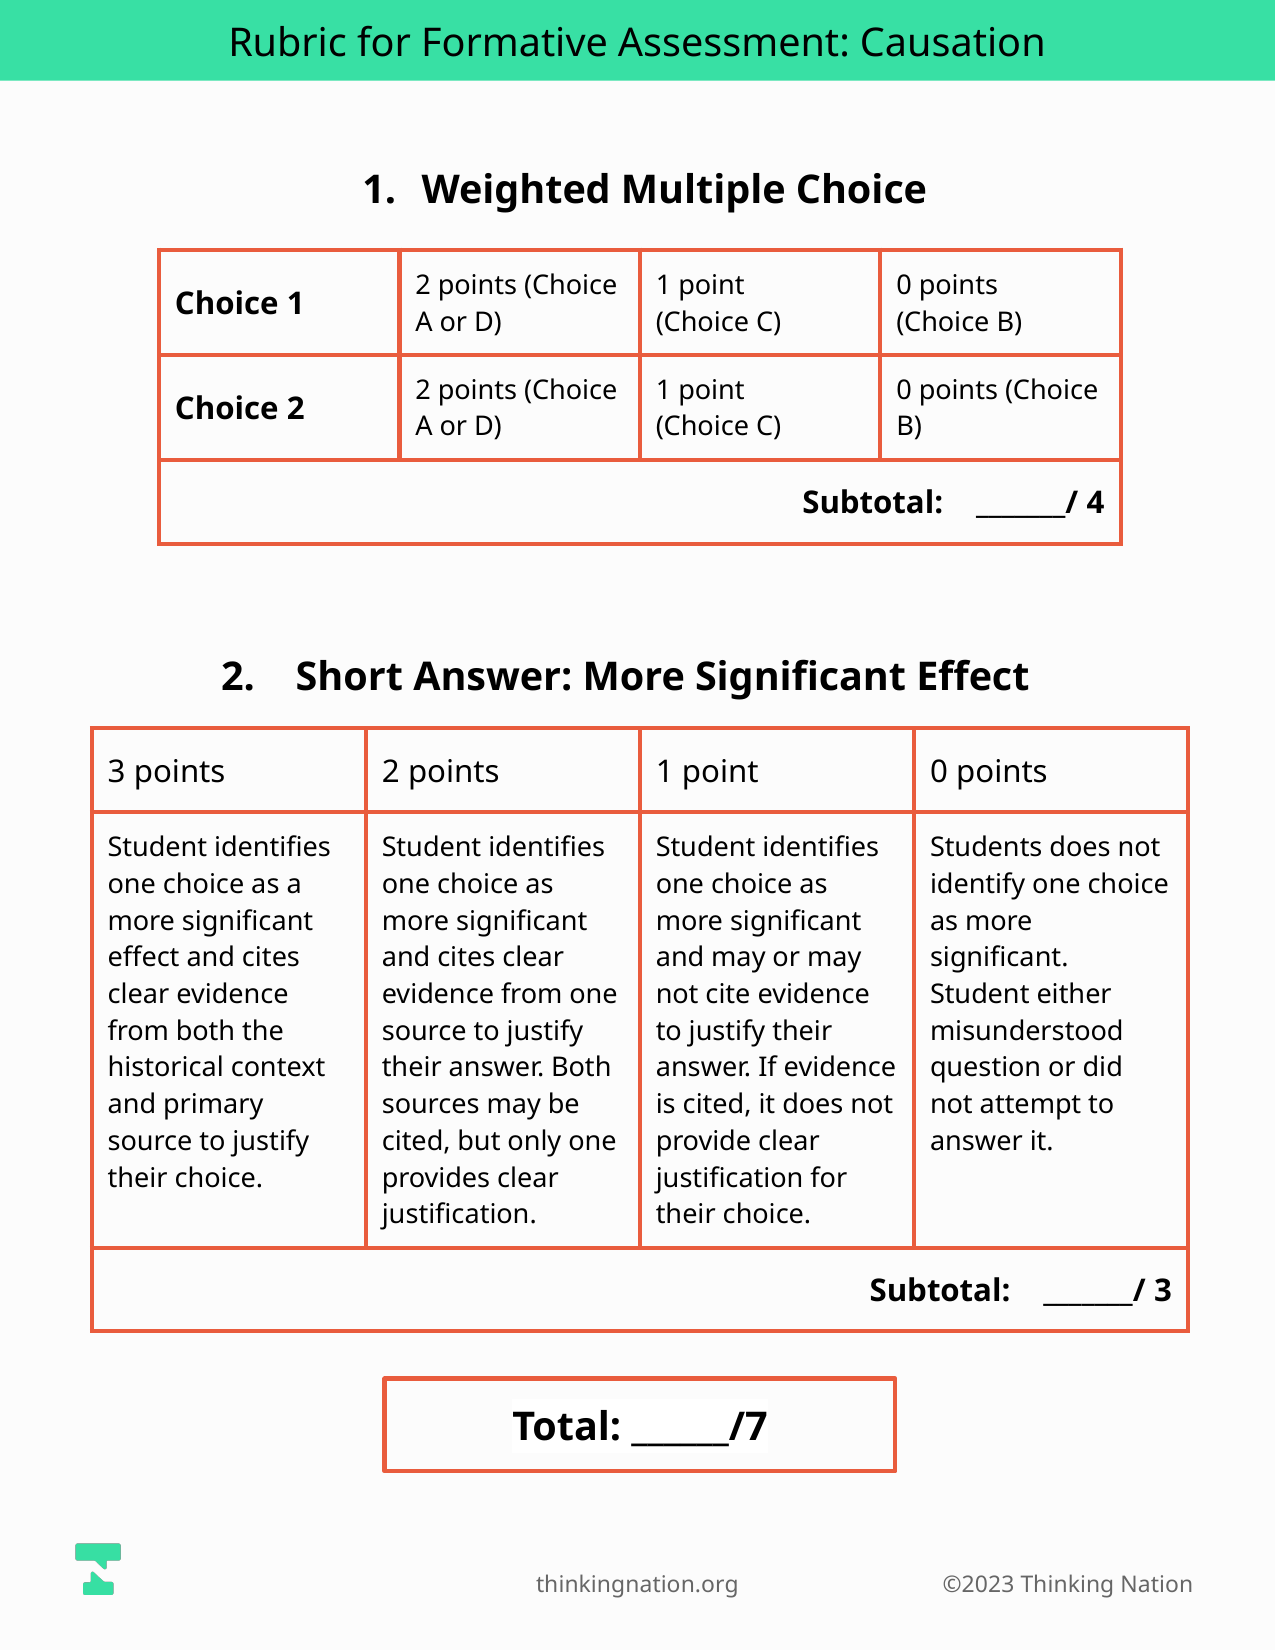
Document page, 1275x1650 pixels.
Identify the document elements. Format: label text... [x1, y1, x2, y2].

table_cell Student identifies one choice as a more significant effect and cites clear evidence from both the historical context and primary source to justify their choice. [94, 814, 364, 1246]
text_box Weighted Multiple Choice [277, 147, 1003, 218]
text_box Rubric for Formative Assessment: Causation [0, 0, 1275, 81]
table_header 0 points (Choice B) [882, 252, 1119, 353]
table_cell Student identifies one choice as more significant and cites clear evidence from one source to justify their answer. Both sources may be cited, but only one provides clear justification. [368, 814, 638, 1246]
picture [62, 1533, 134, 1605]
table_header 0 points [916, 730, 1186, 810]
text_box ©2023 Thinking Nation [907, 1553, 1210, 1605]
table_header 2 points [368, 730, 638, 810]
table_cell 2 points (Choice A or D) [402, 357, 638, 458]
table_cell Subtotal: _______/ 4 [161, 462, 1119, 542]
table_header Choice 1 [161, 252, 397, 353]
table_header 3 points [94, 730, 364, 810]
table_cell Student identifies one choice as more significant and may or may not cite evidence to justify their answer. If evidence is cited, it does not provide clear justification for their choice. [642, 814, 912, 1246]
table_header 1 point (Choice C) [642, 252, 878, 353]
table_cell Subtotal: _______/ 3 [94, 1250, 1186, 1329]
table_header 1 point [642, 730, 912, 810]
table_cell 0 points (Choice B) [882, 357, 1119, 458]
text_box thinkingnation.org [486, 1553, 789, 1605]
text_box 2. Short Answer: More Significant Effect [205, 634, 1075, 705]
table_header 2 points (Choice A or D) [402, 252, 638, 353]
table_cell 1 point (Choice C) [642, 357, 878, 458]
table_cell Students does not identify one choice as more significant. Student either misunderstood question or did not attempt to answer it. [916, 814, 1186, 1246]
table_cell Choice 2 [161, 357, 397, 458]
text_box Total: ______/7 [384, 1378, 896, 1472]
